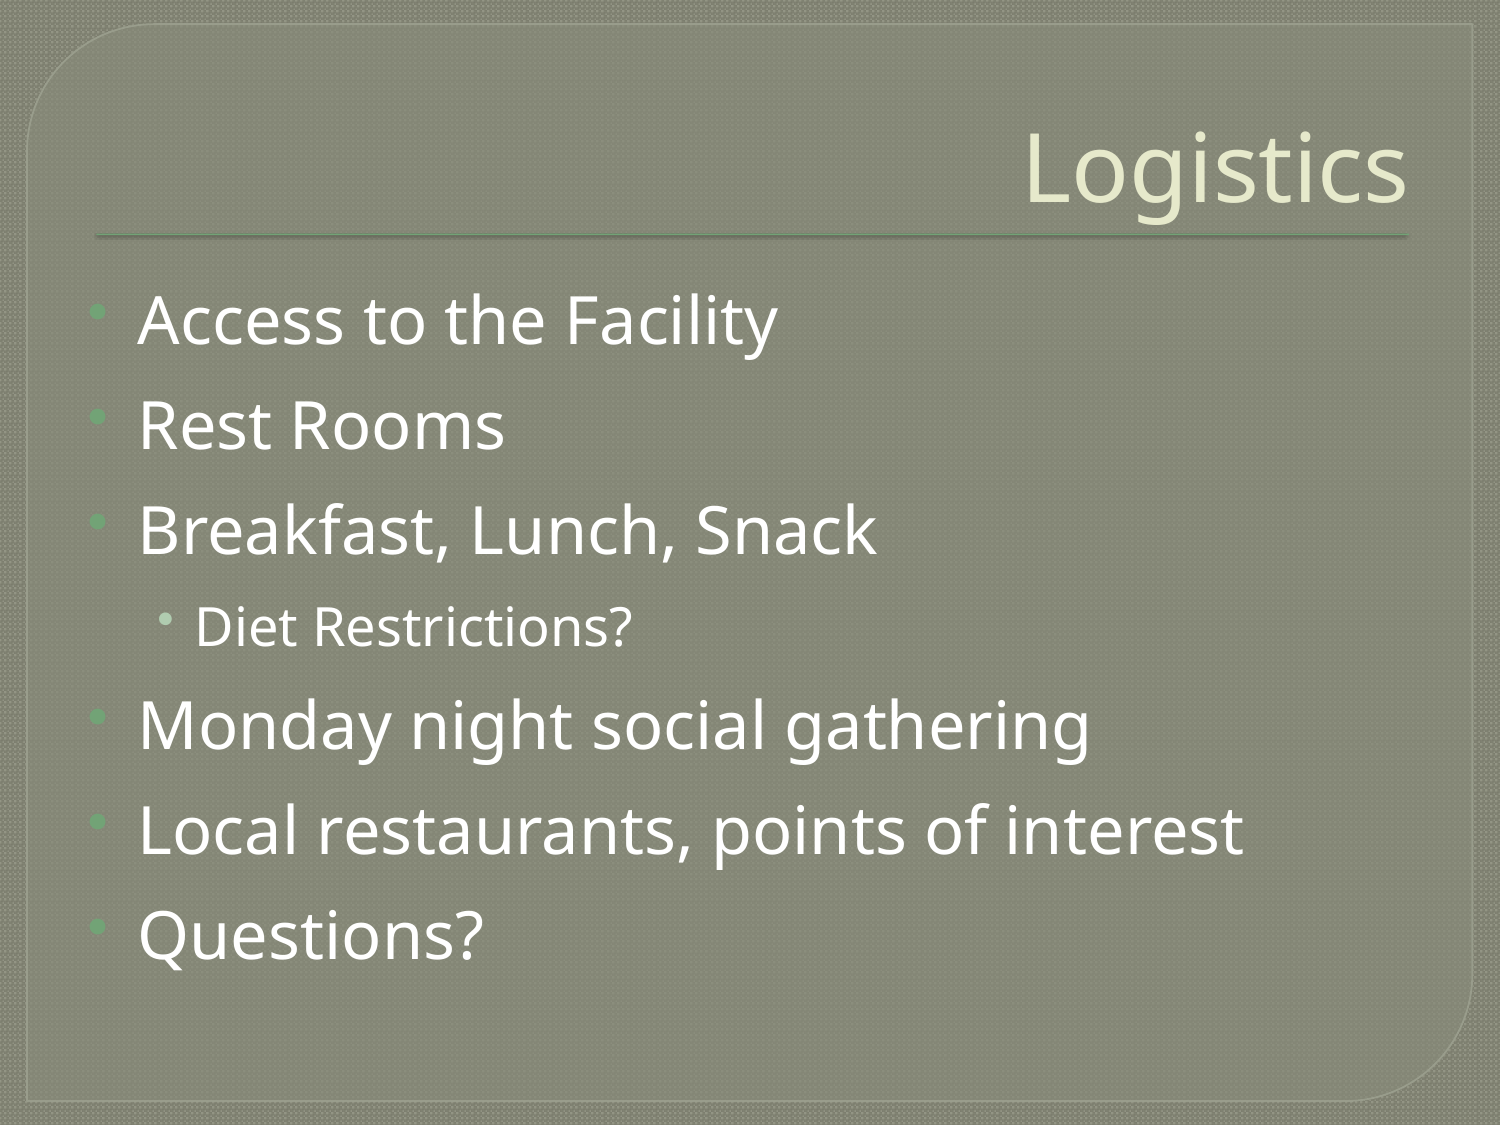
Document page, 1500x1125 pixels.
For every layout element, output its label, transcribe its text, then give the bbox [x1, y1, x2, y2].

list Access to the Facility Rest Rooms Breakfast, Lunch, Snack Diet Restrictions? Monday night social gathering Local restaurants, points of interest Questions? [75, 270, 1425, 1013]
title Logistics [75, 41, 1425, 230]
